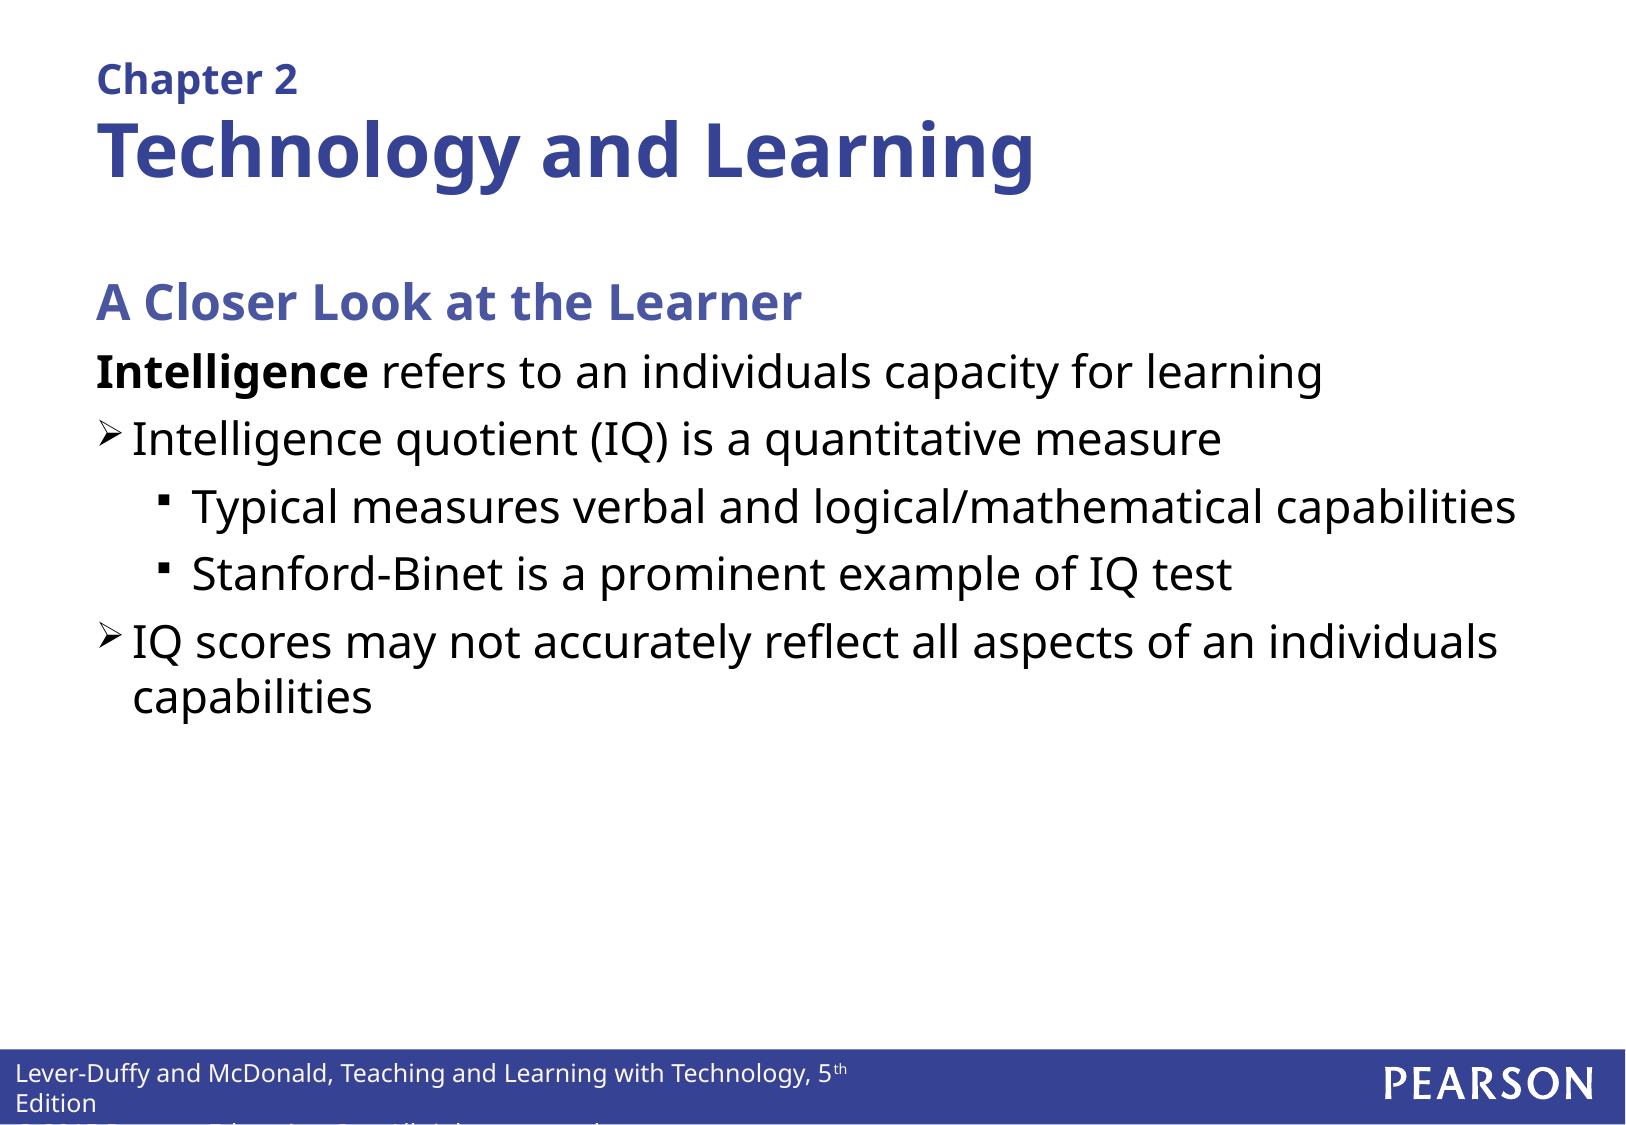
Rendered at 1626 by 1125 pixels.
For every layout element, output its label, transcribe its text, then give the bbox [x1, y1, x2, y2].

list A Closer Look at the Learner Intelligence refers to an individuals capacity for learning Intelligence quotient (IQ) is a quantitative measure Typical measures verbal and logical/mathematical capabilities Stanford-Binet is a prominent example of IQ test IQ scores may not accurately reflect all aspects of an individuals capabilities [81, 262, 1544, 1005]
title Chapter 2 Technology and Learning [81, 45, 1544, 233]
